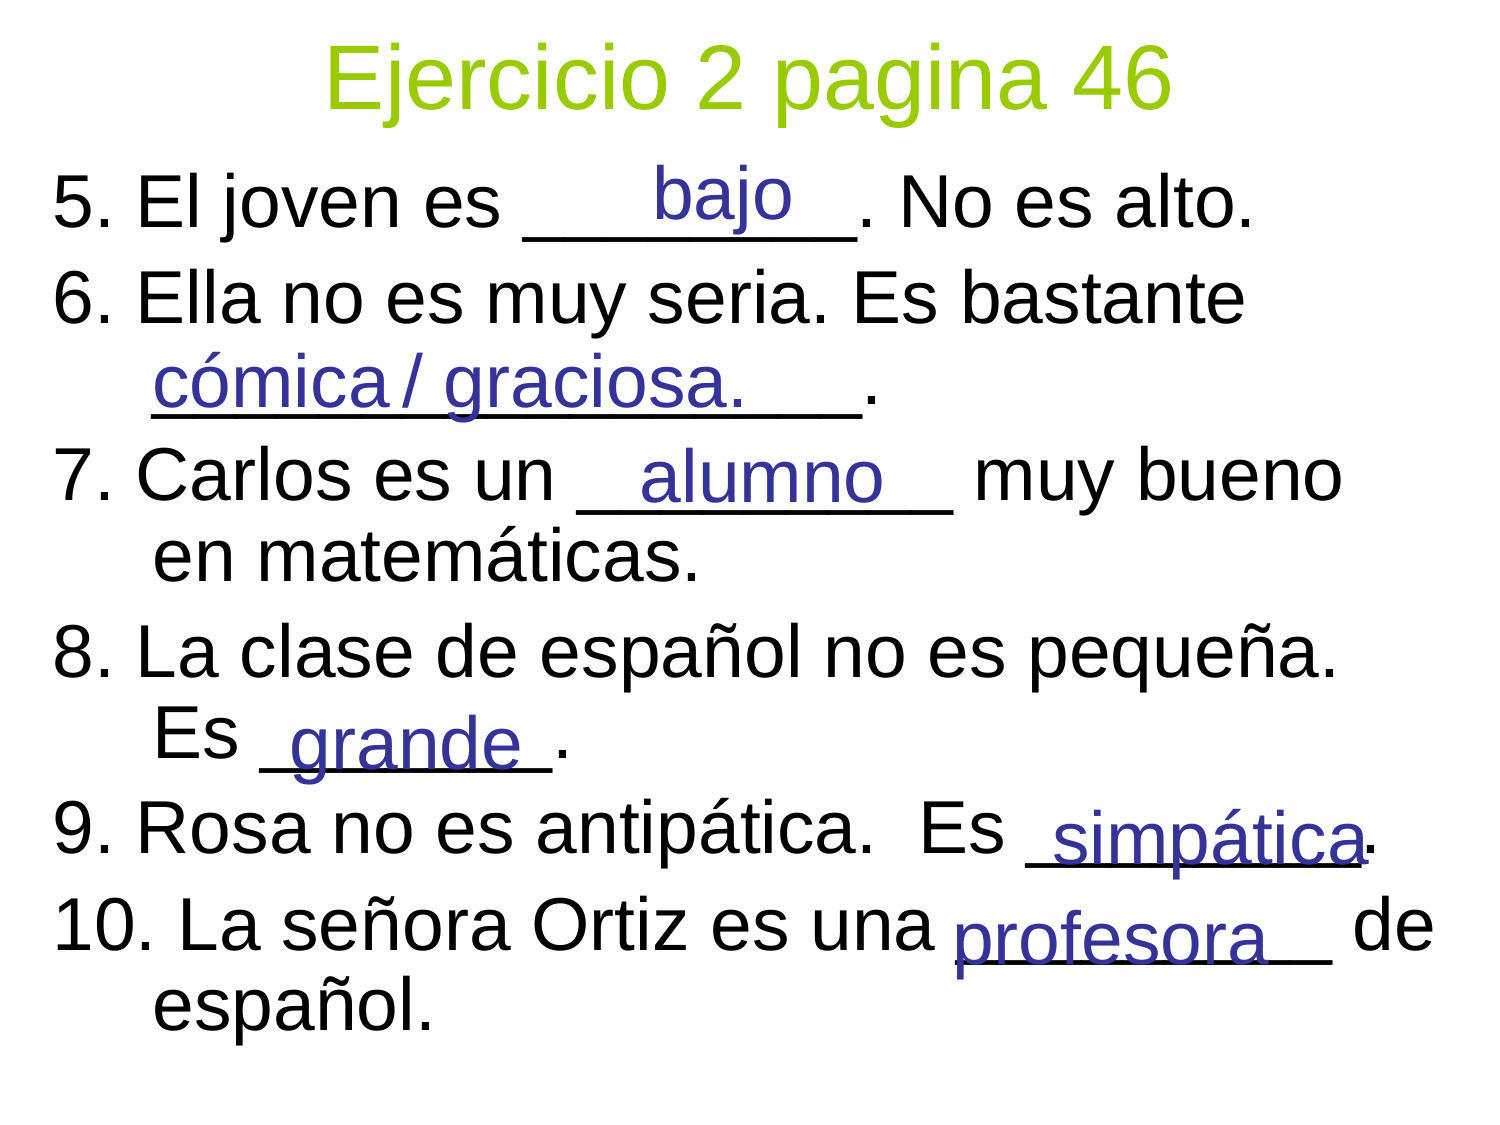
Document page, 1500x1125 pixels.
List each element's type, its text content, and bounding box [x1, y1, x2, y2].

text_box grande [275, 687, 625, 793]
text_box simpática [1037, 782, 1400, 887]
text_box alumno [624, 419, 988, 525]
title Ejercicio 2 pagina 46 [75, 0, 1425, 50]
text_box profesora [937, 882, 1375, 987]
text_box bajo [637, 137, 950, 243]
text_box cómica [137, 324, 387, 430]
list 5. El joven es ________. No es alto. 6. Ella no es muy seria. Es bastante _________________. 7. Carlos es un _________ muy bueno en matemáticas. 8. La clase de español no es pequeña. Es _______. 9. Rosa no es antipática. Es ________. 10. La señora Ortiz es una _________ de español. [37, 50, 1463, 1013]
text_box / graciosa. [387, 324, 825, 430]
